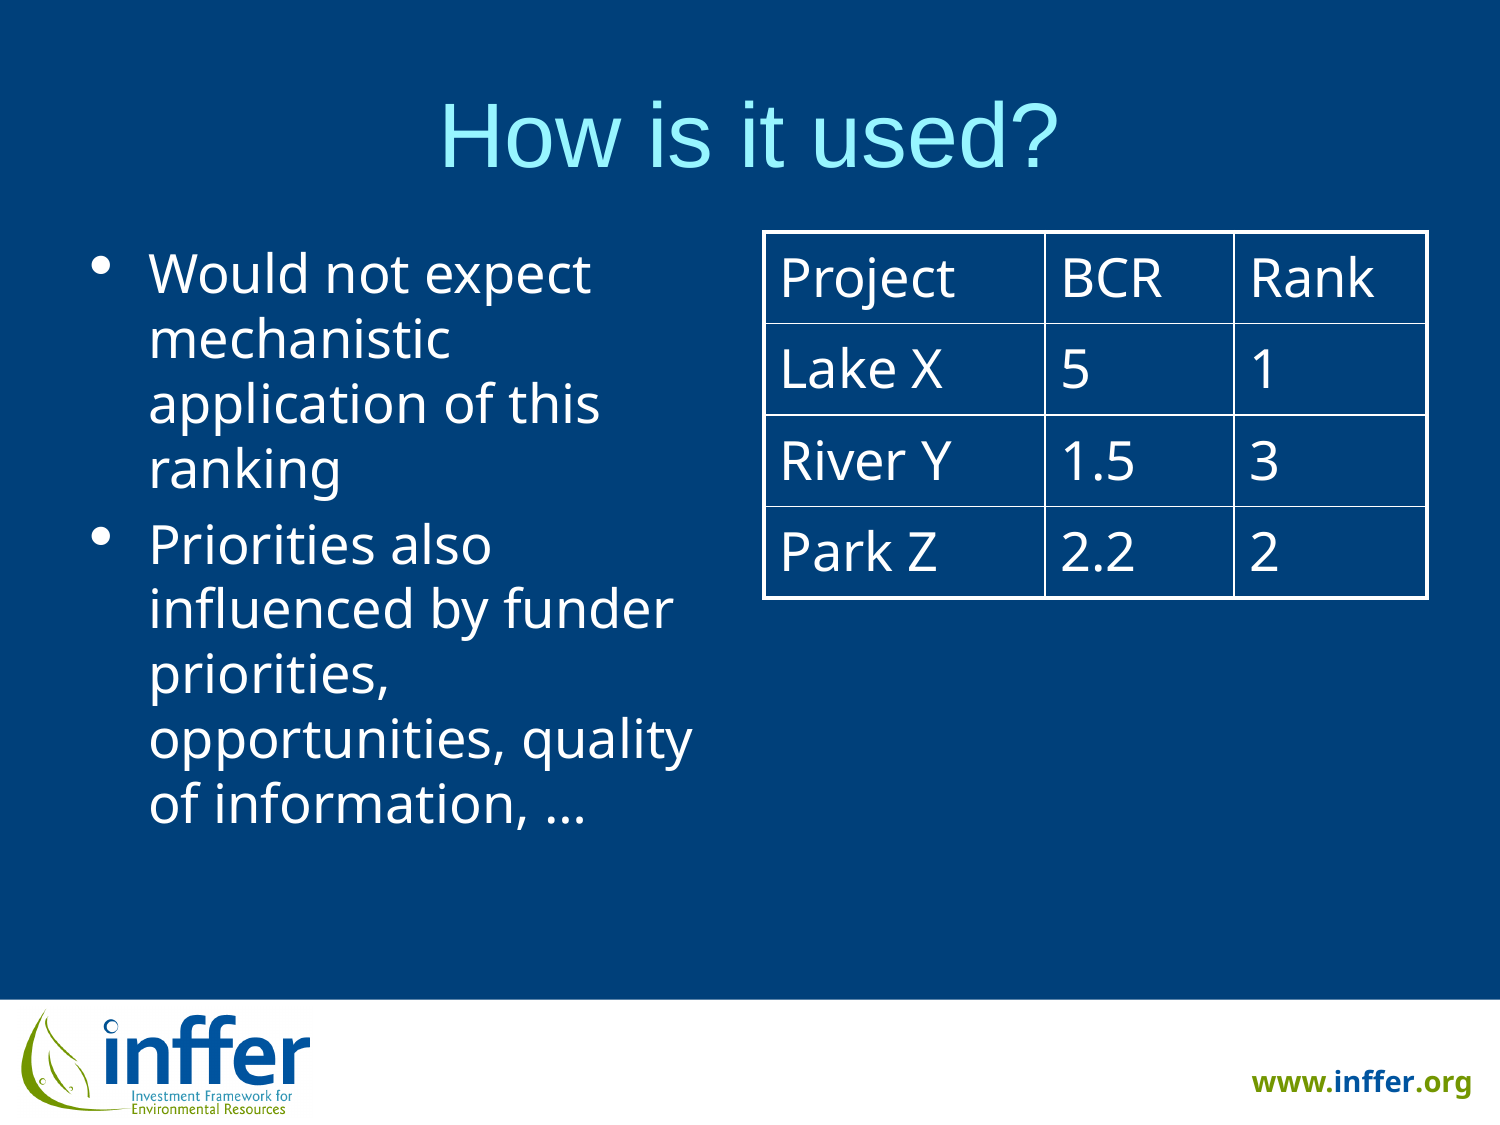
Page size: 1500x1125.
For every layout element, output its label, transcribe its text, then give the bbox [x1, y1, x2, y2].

table_cell 5 [1046, 324, 1233, 414]
table_header Rank [1235, 234, 1425, 323]
table_cell 1 [1235, 324, 1425, 414]
table_cell 3 [1235, 416, 1425, 506]
list Would not expect mechanistic application of this ranking Priorities also influenced by funder priorities, opportunities, quality of information, … [76, 231, 740, 1000]
title How is it used? [74, 37, 1426, 226]
table_header BCR [1046, 234, 1233, 323]
table_cell Lake X [766, 324, 1044, 414]
table_cell 2 [1235, 507, 1425, 596]
table_cell 2.2 [1046, 507, 1233, 596]
picture [17, 1006, 313, 1118]
table_cell 1.5 [1046, 416, 1233, 506]
table_cell Park Z [766, 507, 1044, 596]
table_cell River Y [766, 416, 1044, 506]
table_header Project [766, 234, 1044, 323]
